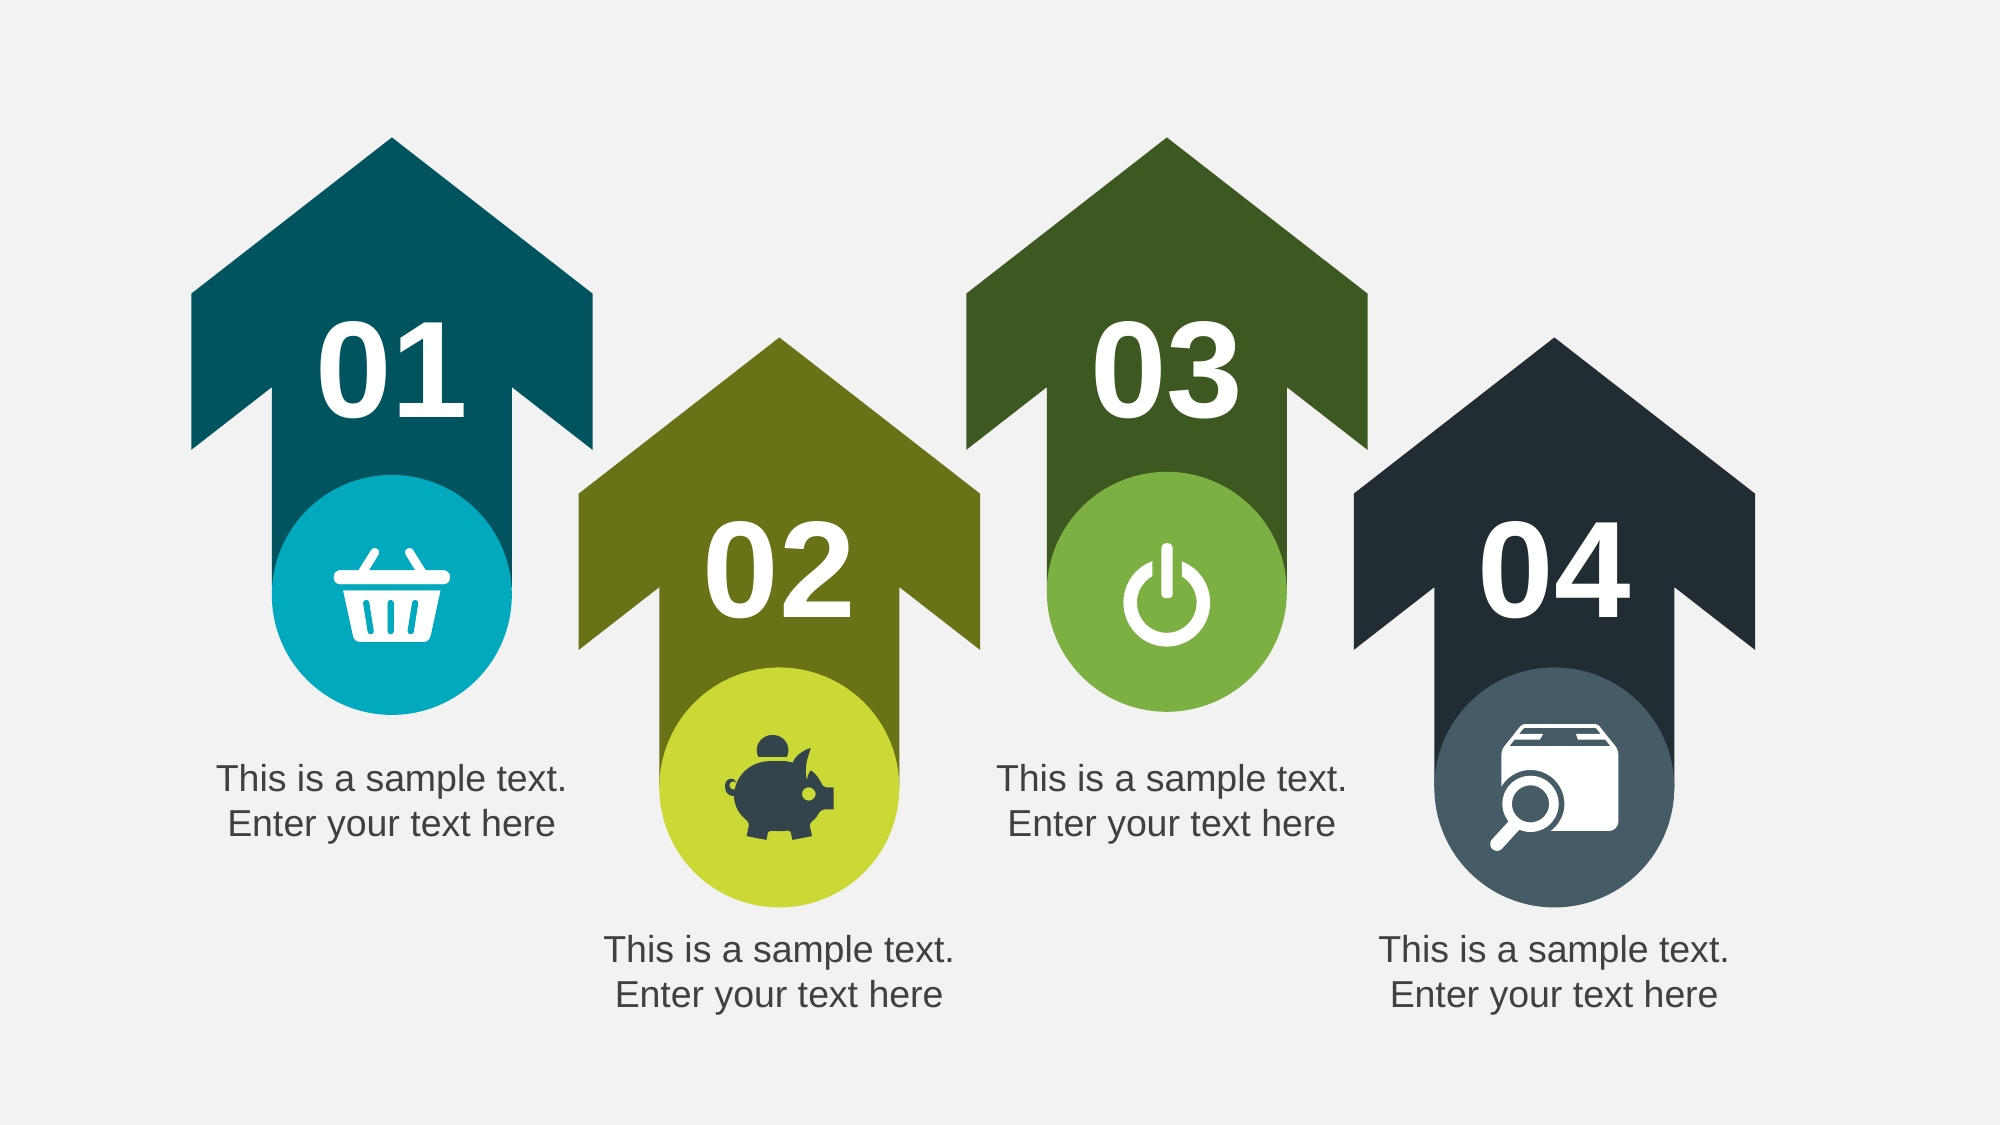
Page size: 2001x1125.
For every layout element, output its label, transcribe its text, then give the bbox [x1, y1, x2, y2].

text_box This is a sample text. Enter your text here [550, 917, 1009, 1023]
text_box 02 [577, 336, 982, 778]
text_box [1433, 666, 1676, 909]
text_box 03 [965, 136, 1369, 584]
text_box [1123, 543, 1211, 647]
text_box This is a sample text. Enter your text here [162, 746, 621, 852]
text_box [658, 666, 901, 909]
text_box This is a sample text. Enter your text here [1325, 917, 1784, 1023]
text_box This is a sample text. Enter your text here [942, 746, 1401, 852]
text_box [1045, 470, 1288, 713]
text_box 01 [190, 136, 594, 588]
text_box [756, 735, 789, 757]
text_box [1501, 724, 1619, 831]
text_box [1490, 775, 1559, 851]
text_box 04 [1352, 336, 1757, 778]
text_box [333, 548, 450, 642]
text_box [270, 473, 513, 716]
text_box [725, 748, 834, 840]
